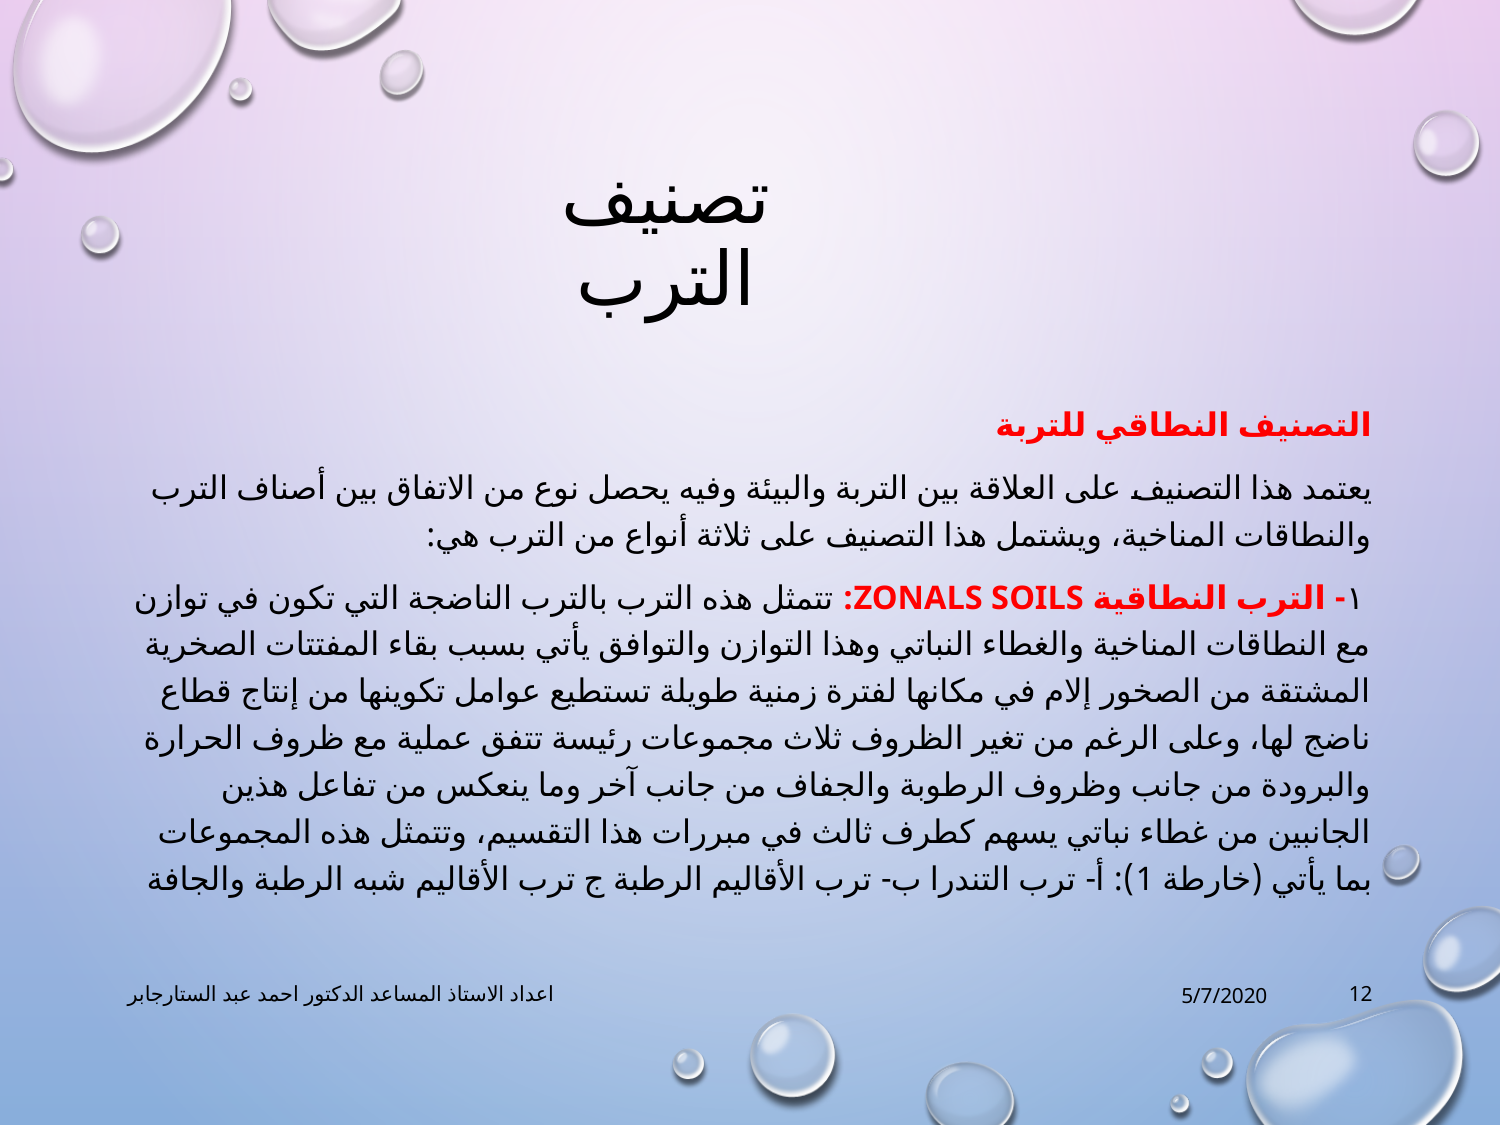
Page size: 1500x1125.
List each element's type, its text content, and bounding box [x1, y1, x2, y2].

picture [0, 0, 1500, 1125]
list التصنيف النطاقي للتربة يعتمد هذا التصنيف على العلاقة بين التربة والبيئة وفيه يحصل نوع من الاتفاق بين أصناف الترب والنطاقات المناخية، ويشتمل هذا التصنيف على ثلاثة أنواع من الترب هي: ١- الترب النطاقية Zonals Soils: تتمثل هذه الترب بالترب الناضجة التي تكون في توازن مع النطاقات المناخية والغطاء النباتي وهذا التوازن والتوافق يأتي بسبب بقاء المفتتات الصخرية المشتقة من الصخور إلام في مكانها لفترة زمنية طويلة تستطيع عوامل تكوينها من إنتاج قطاع ناضج لها، وعلى الرغم من تغير الظروف ثلاث مجموعات رئيسة تتفق عملية مع ظروف الحرارة والبرودة من جانب وظروف الرطوبة والجفاف من جانب آخر وما ينعكس من تفاعل هذين الجانبين من غطاء نباتي يسهم كطرف ثالث في مبررات هذا التقسيم، وتتمثل هذه المجموعات بما يأتي (خارطة 1): أ- ترب التندرا ب- ترب الأقاليم الرطبة ج ترب الأقاليم شبه الرطبة والجافة [112, 388, 1388, 950]
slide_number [944, 965, 1283, 1025]
footer اعداد الاستاذ المساعد الدكتور احمد عبد الستارجابر [112, 965, 934, 1025]
slide_number 12 [1293, 965, 1388, 1025]
title تصنيف الترب [482, 185, 851, 295]
